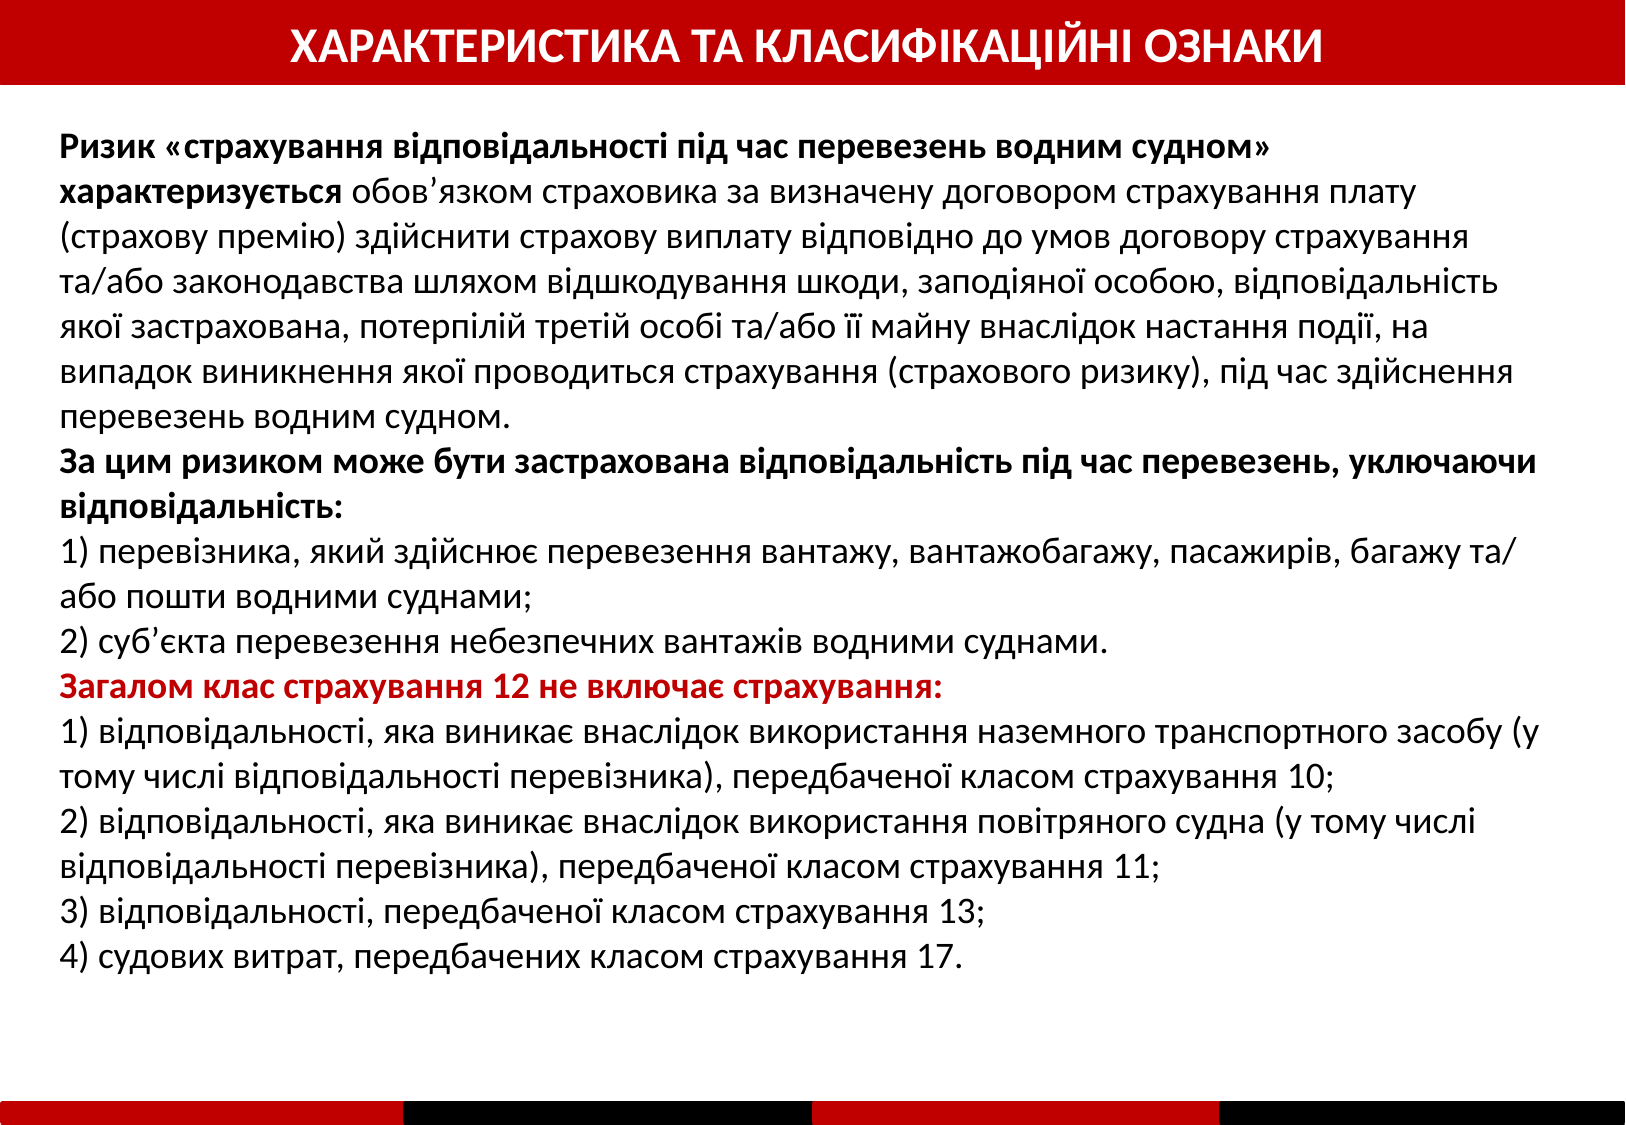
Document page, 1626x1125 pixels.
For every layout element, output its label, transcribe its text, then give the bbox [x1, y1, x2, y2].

text_box ХАРАКТЕРИСТИКА ТА КЛАСИФІКАЦІЙНІ ОЗНАКИ [0, 0, 1625, 85]
picture [0, 1101, 1625, 1125]
text_box Ризик «страхування відповідальності під час перевезень водним судном» характеризується обов’язком страховика за визначену договором страхування плату (страхову премію) здійснити страхову виплату відповідно до умов договору страхування та/або законодавства шляхом відшкодування шкоди, заподіяної особою, відповідальність якої застрахована, потерпілій третій особі та/або її майну внаслідок настання події, на випадок виникнення якої проводиться страхування (страхового ризику), під час здійснення перевезень водним судном. За цим ризиком може бути застрахована відповідальність під час перевезень, уключаючи відповідальність: 1) перевізника, який здійснює перевезення вантажу, вантажобагажу, пасажирів, багажу та/ або пошти водними суднами; 2) суб’єкта перевезення небезпечних вантажів водними суднами. Загалом клас страхування 12 не включає страхування: 1) відповідальності, яка виникає внаслідок використання наземного транспортного засобу (у тому числі відповідальності перевізника), передбаченої класом страхування 10; 2) відповідальності, яка виникає внаслідок використання повітряного судна (у тому числі відповідальності перевізника), передбаченої класом страхування 11; 3) відповідальності, передбаченої класом страхування 13; 4) судових витрат, передбачених класом страхування 17. [44, 113, 1581, 984]
